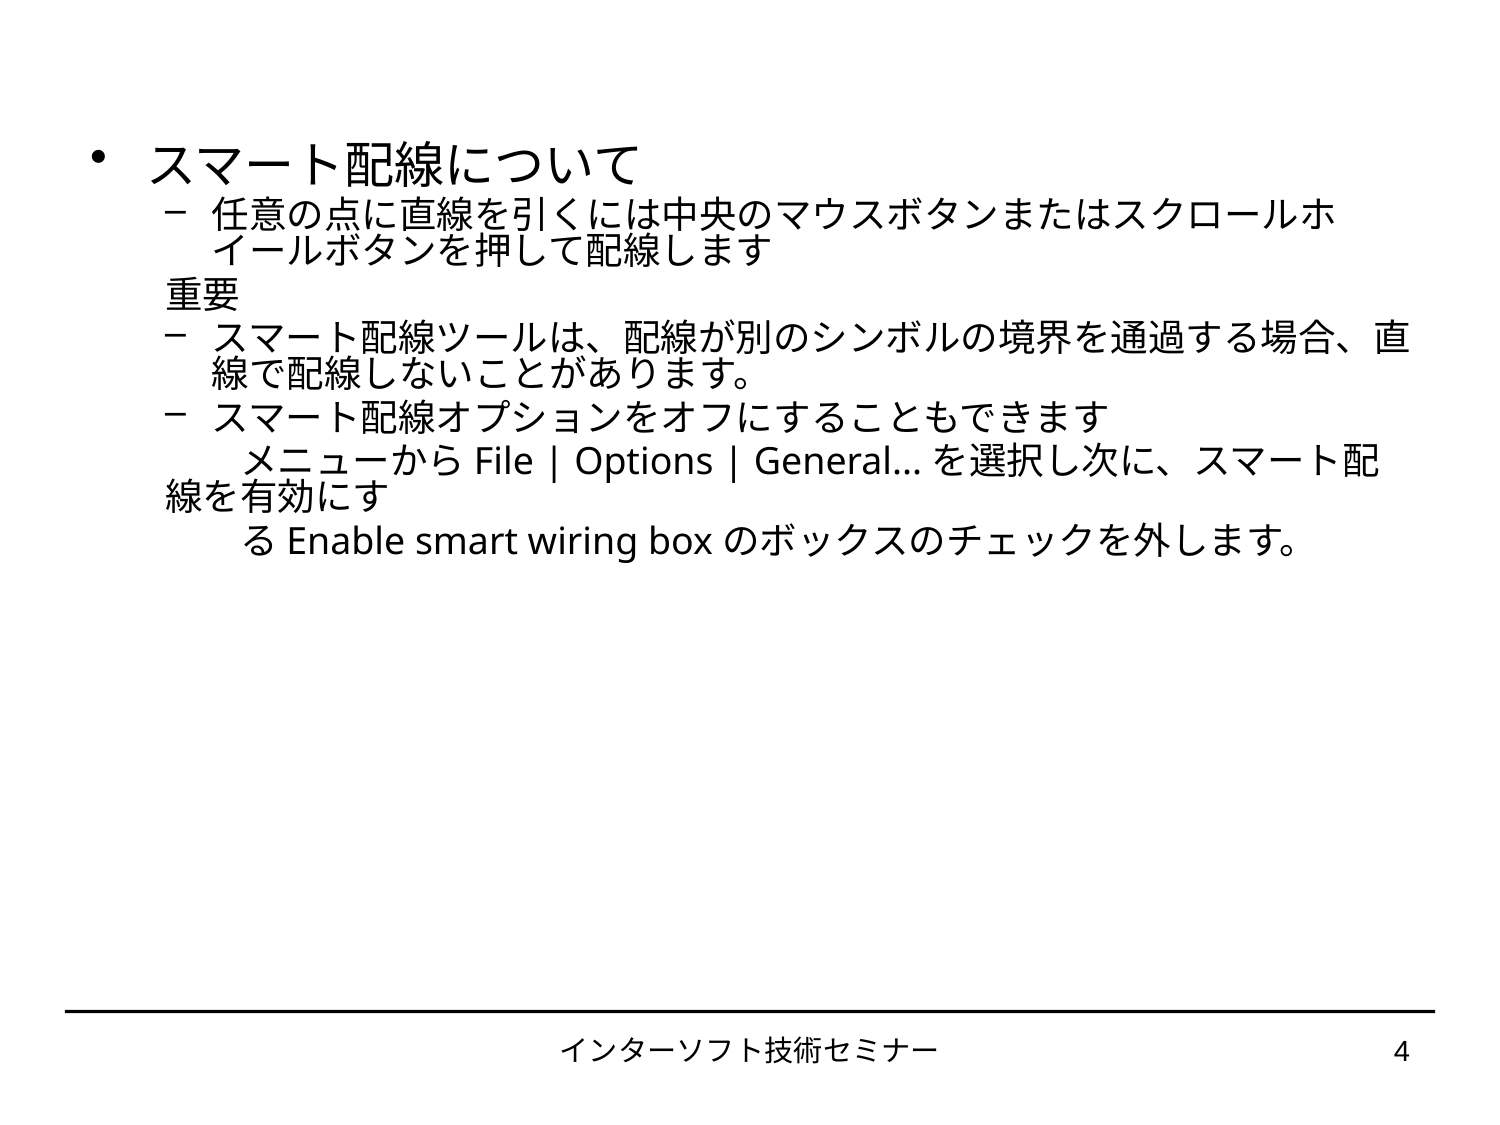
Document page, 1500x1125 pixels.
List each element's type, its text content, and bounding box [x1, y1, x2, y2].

slide_number 4 [1074, 1024, 1425, 1103]
text_box [64, 1009, 1436, 1014]
list スマート配線について 任意の点に直線を引くには中央のマウスボタンまたはスクロールホイールボタンを押して配線します 重要 スマート配線ツールは、配線が別のシンボルの境界を通過する場合、直線で配線しないことがあります。 スマート配線オプションをオフにすることもできます メニューからFile | Options | General...を選択し次に、スマート配線を有効にす るEnable smart wiring boxのボックスのチェックを外します。 [75, 137, 1427, 953]
footer インターソフト技術セミナー [512, 1024, 988, 1103]
